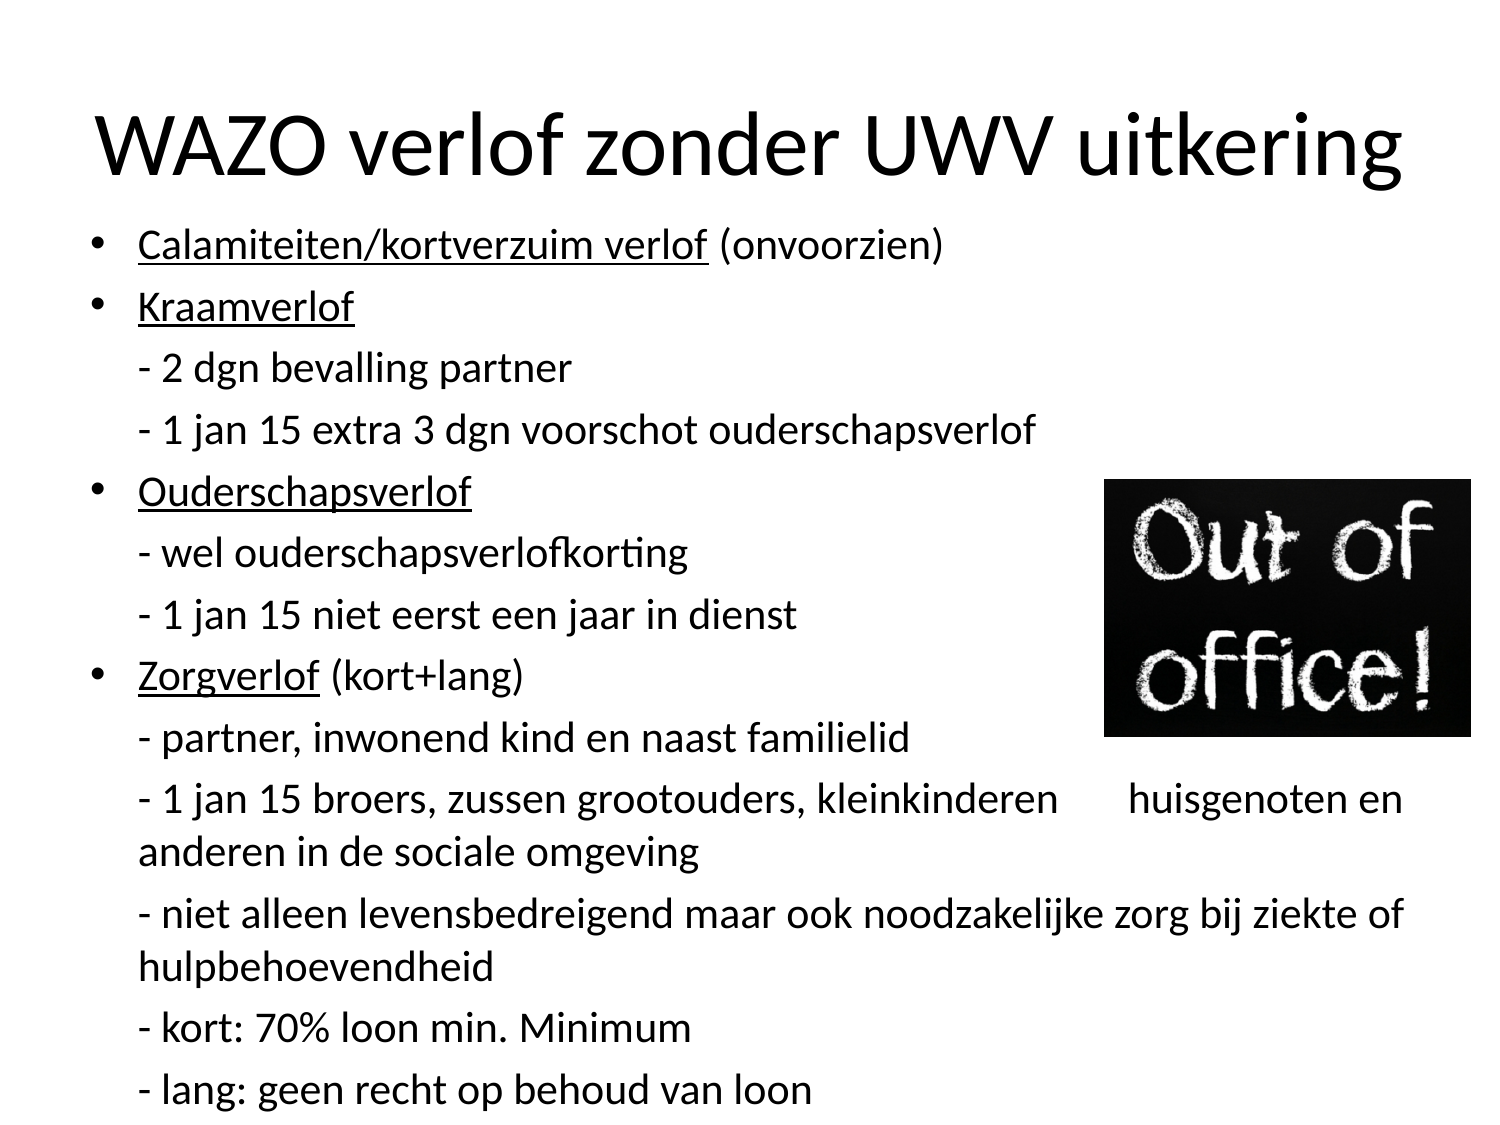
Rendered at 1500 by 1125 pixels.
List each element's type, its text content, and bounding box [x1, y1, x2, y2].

title WAZO verlof zonder UWV uitkering [75, 45, 1425, 208]
list Calamiteiten/kortverzuim verlof (onvoorzien) Kraamverlof - 2 dgn bevalling partner - 1 jan 15 extra 3 dgn voorschot ouderschapsverlof Ouderschapsverlof - wel ouderschapsverlofkorting - 1 jan 15 niet eerst een jaar in dienst Zorgverlof (kort+lang) - partner, inwonend kind en naast familielid - 1 jan 15 broers, zussen grootouders, kleinkinderen huisgenoten en anderen in de sociale omgeving - niet alleen levensbedreigend maar ook noodzakelijke zorg bij ziekte of hulpbehoevendheid - kort: 70% loon min. Minimum - lang: geen recht op behoud van loon [75, 208, 1425, 1125]
picture [1104, 479, 1472, 738]
